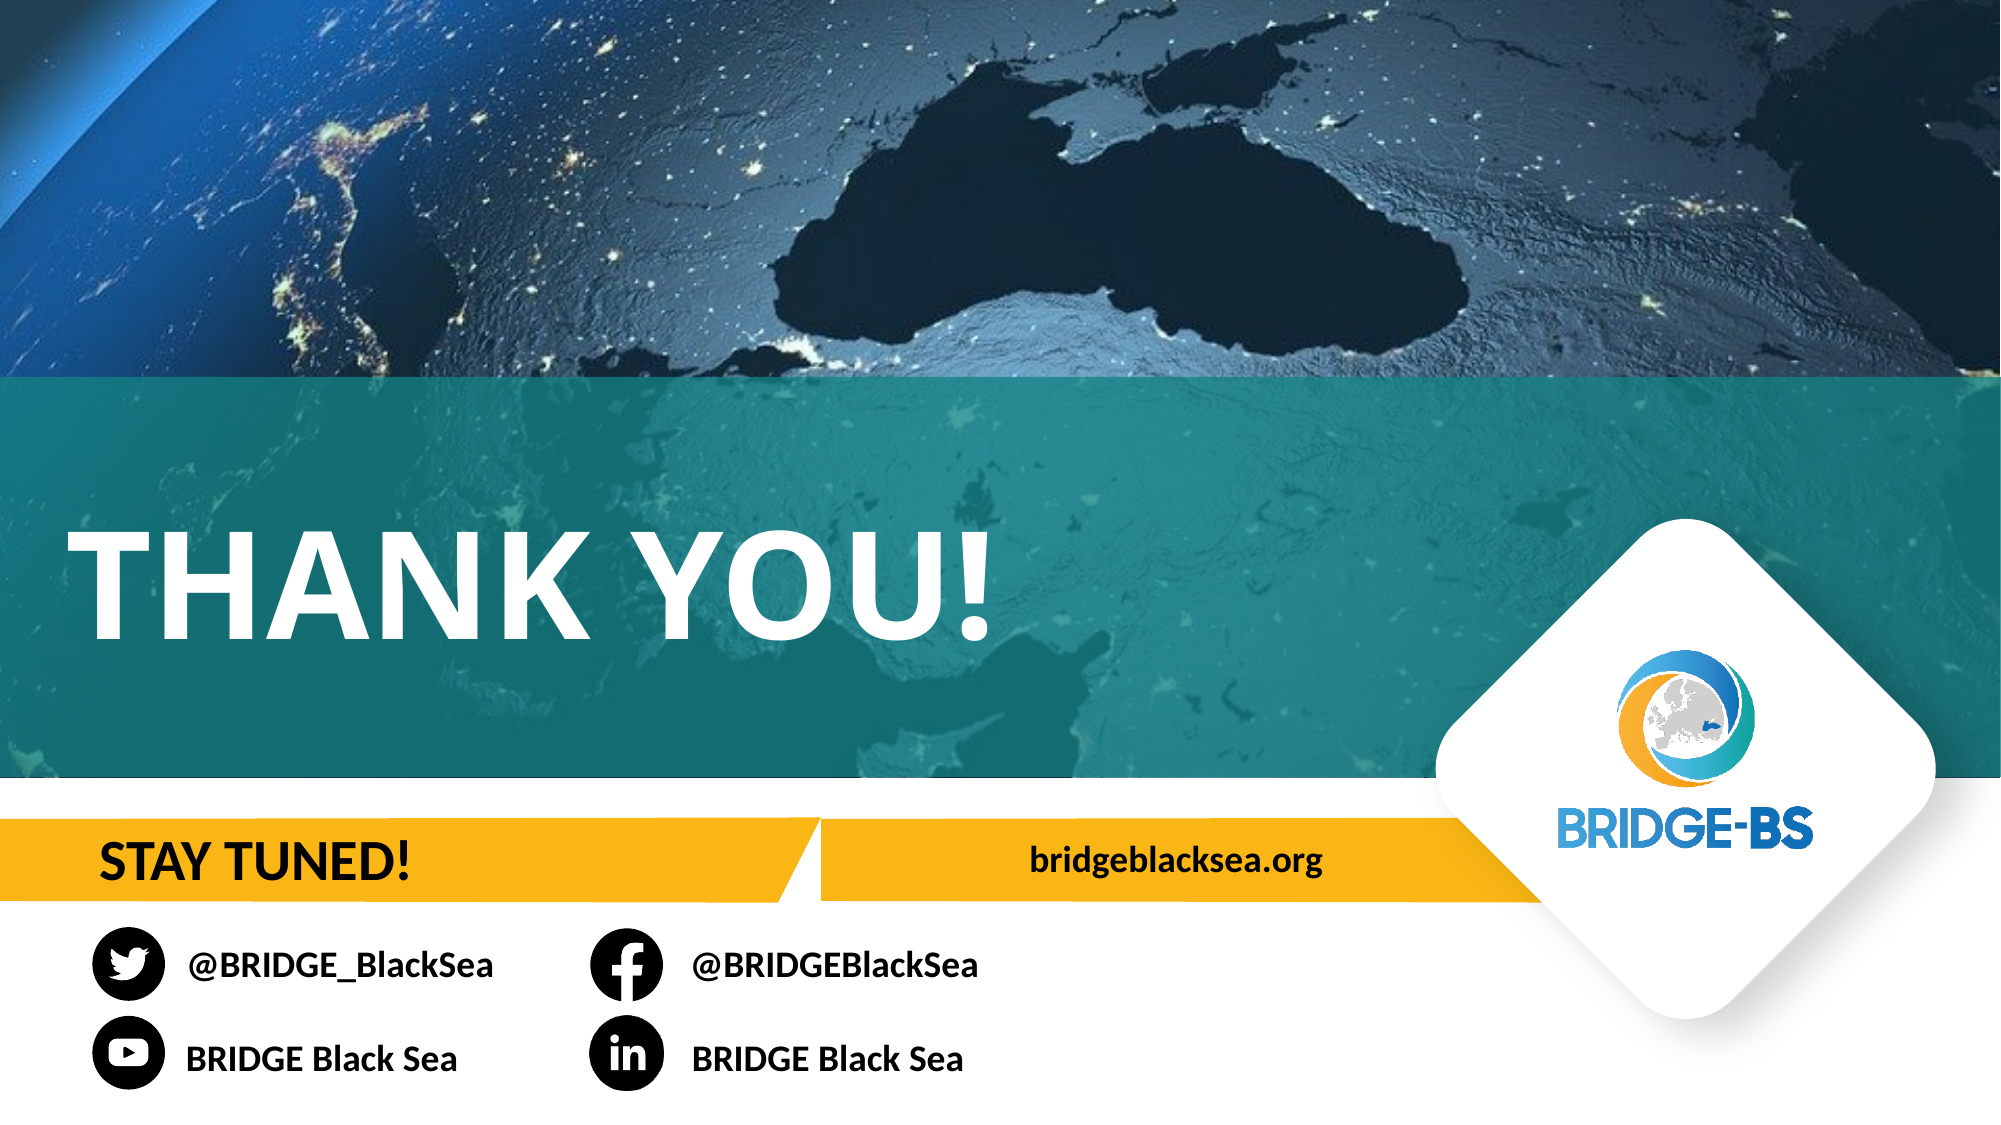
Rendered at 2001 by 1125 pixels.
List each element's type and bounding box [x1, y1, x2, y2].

picture [1400, 557, 1971, 958]
picture [589, 1015, 664, 1091]
picture [0, 0, 2000, 376]
